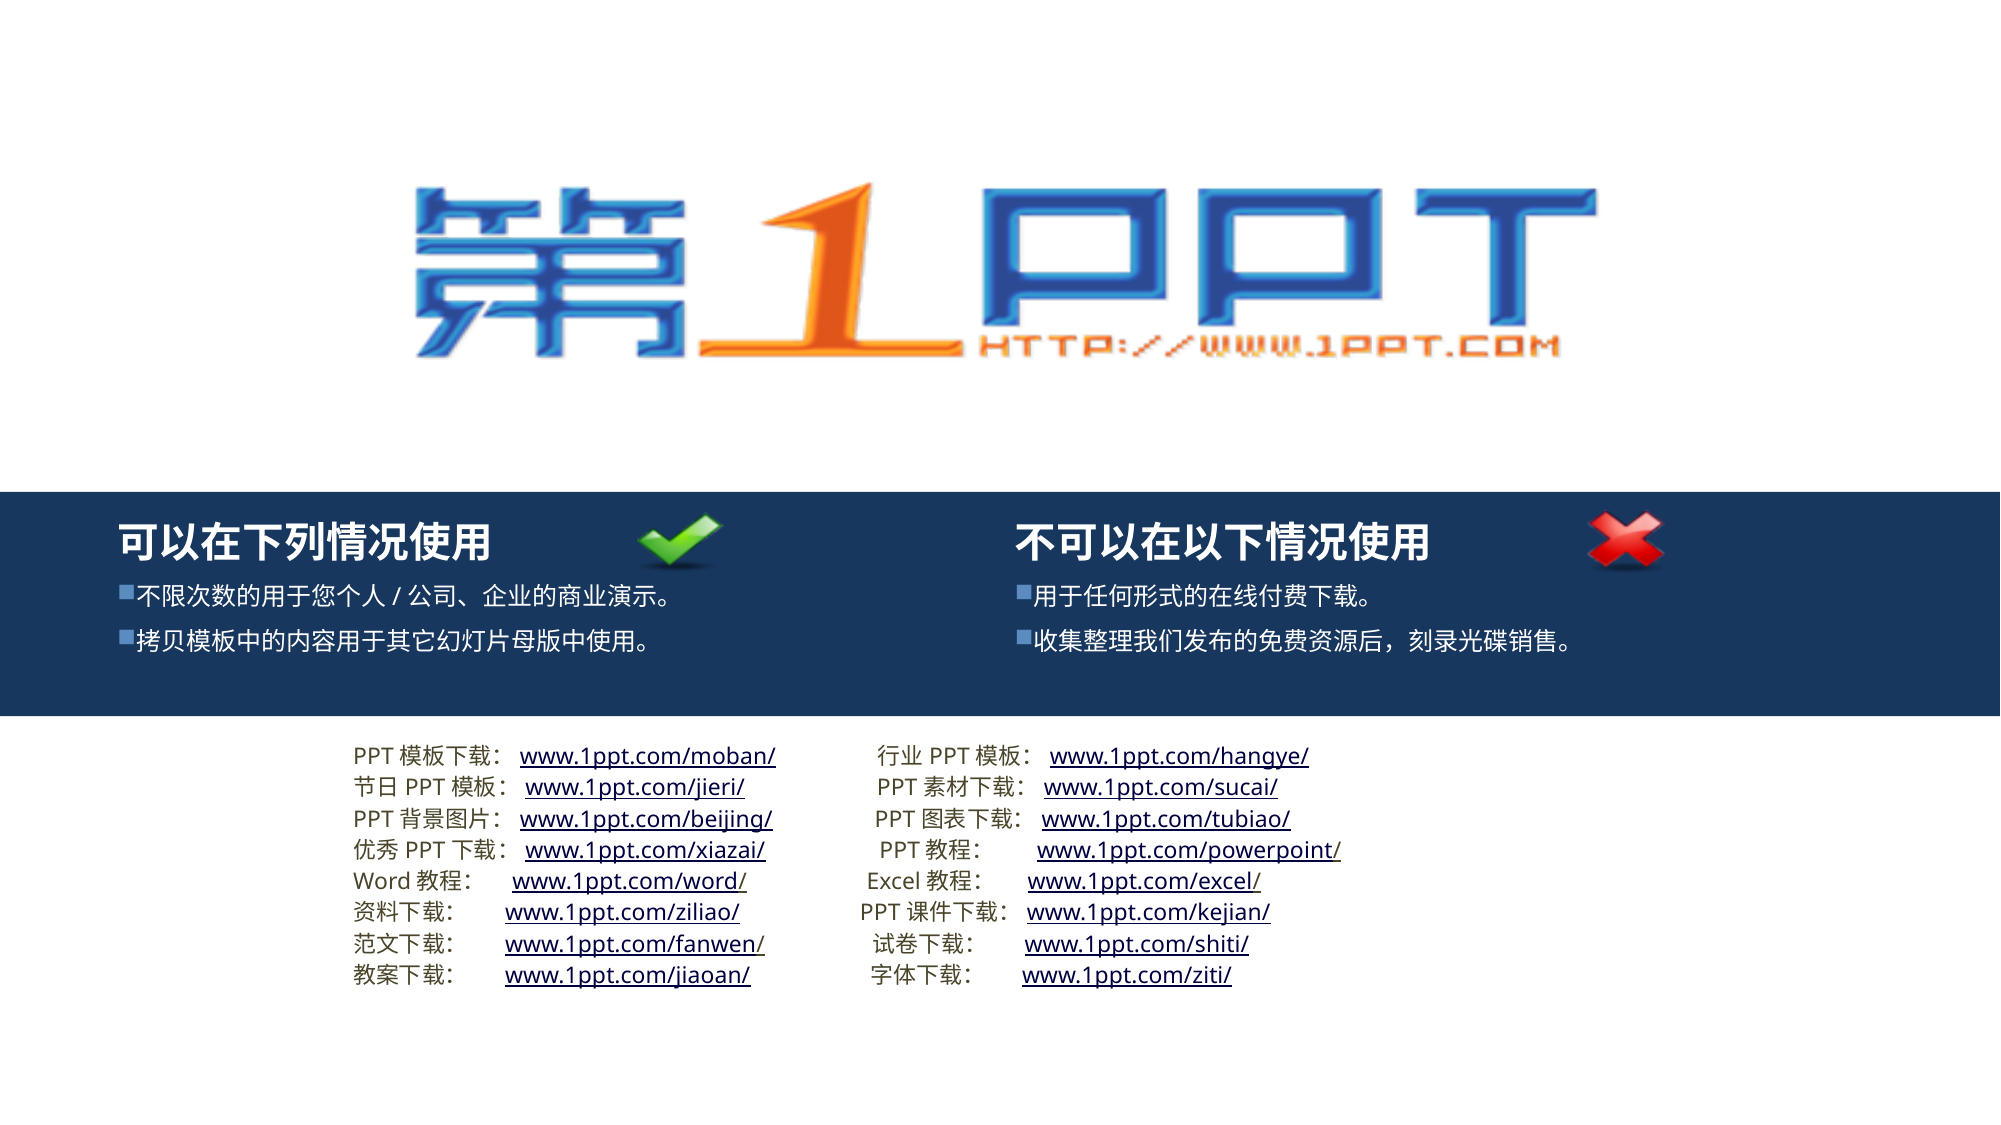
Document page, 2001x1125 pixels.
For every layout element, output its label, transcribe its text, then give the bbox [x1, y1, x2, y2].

text_box PPT模板下载：www.1ppt.com/moban/ 行业PPT模板：www.1ppt.com/hangye/ 节日PPT模板：www.1ppt.com/jieri/ PPT素材下载：www.1ppt.com/sucai/ PPT背景图片：www.1ppt.com/beijing/ PPT图表下载：www.1ppt.com/tubiao/ 优秀PPT下载：www.1ppt.com/xiazai/ PPT教程： www.1ppt.com/powerpoint/ Word教程： www.1ppt.com/word/ Excel教程： www.1ppt.com/excel/ 资料下载： www.1ppt.com/ziliao/ PPT课件下载：www.1ppt.com/kejian/ 范文下载： www.1ppt.com/fanwen/ 试卷下载： www.1ppt.com/shiti/ 教案下载： www.1ppt.com/jiaoan/ 字体下载： www.1ppt.com/ziti/ [336, 762, 1752, 1008]
picture [637, 507, 724, 573]
text_box 可以在下列情况使用 不限次数的用于您个人/公司、企业的商业演示。 拷贝模板中的内容用于其它幻灯片母版中使用。 [102, 508, 1000, 774]
picture [1581, 507, 1669, 573]
text_box [0, 491, 2000, 717]
picture [179, 51, 1867, 492]
text_box 不可以在以下情况使用 用于任何形式的在线付费下载。 收集整理我们发布的免费资源后，刻录光碟销售。 [999, 508, 1898, 762]
